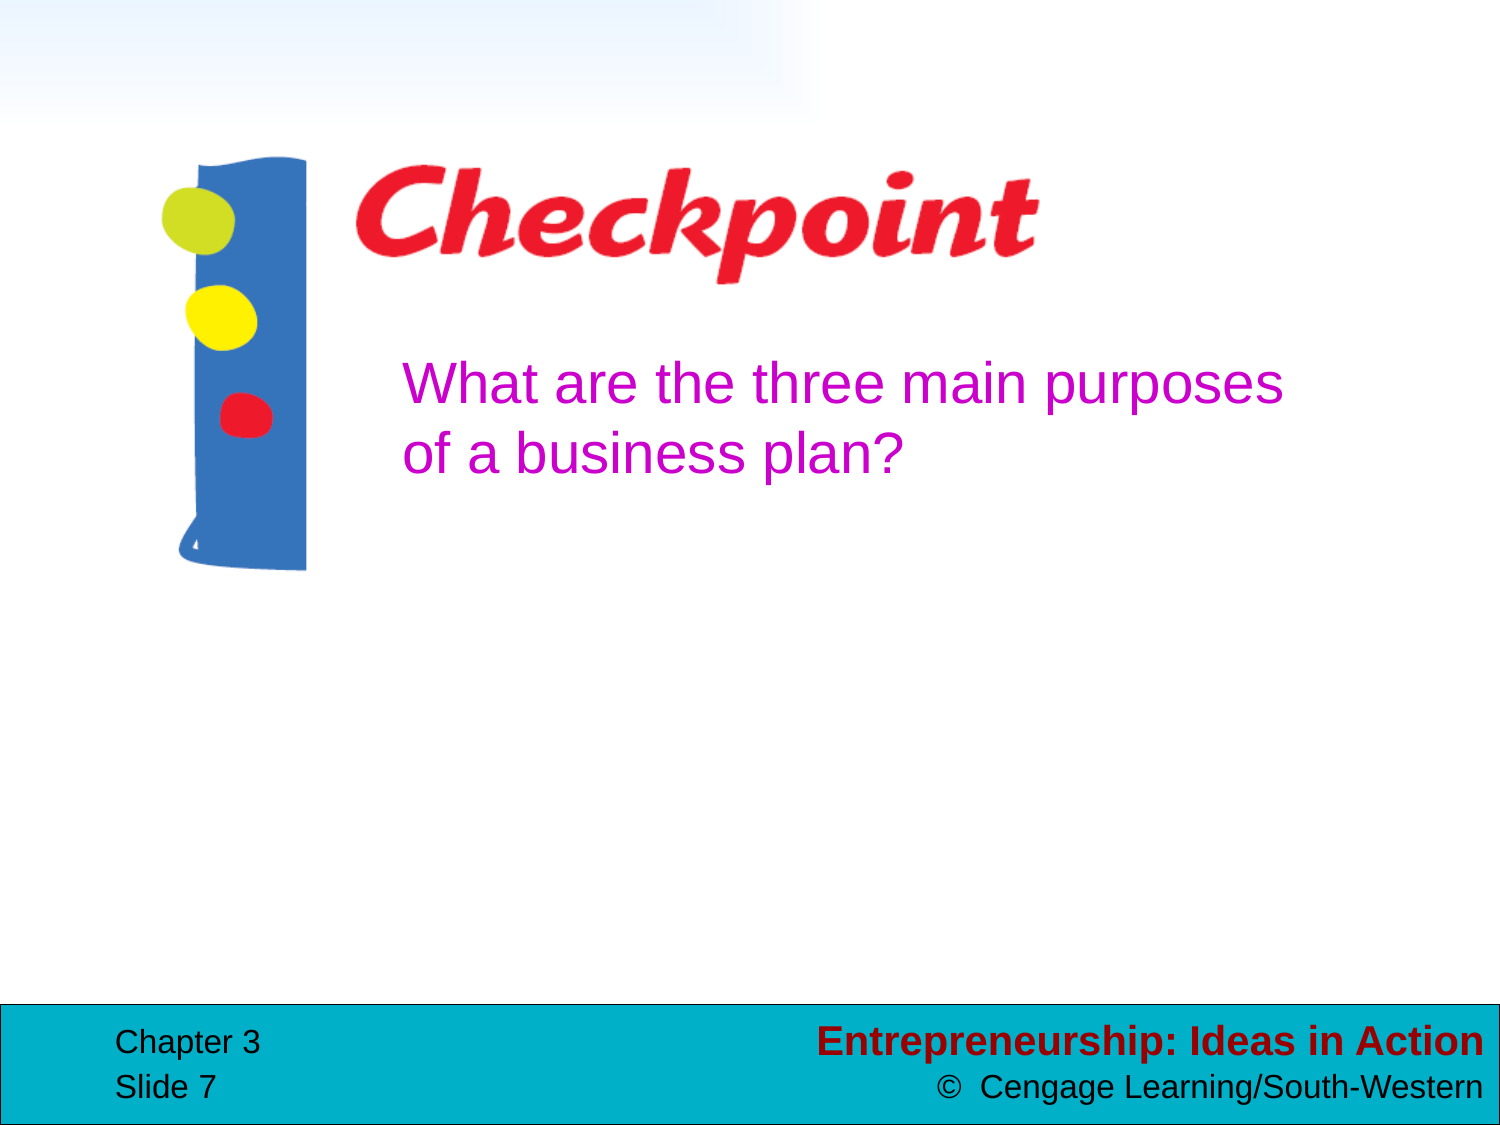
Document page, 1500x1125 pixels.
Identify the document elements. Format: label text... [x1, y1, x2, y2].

picture [149, 137, 307, 588]
text_box What are the three main purposes of a business plan? [387, 337, 1350, 493]
picture [324, 149, 1063, 296]
footer Chapter 3 [99, 1012, 413, 1037]
slide_number Slide 7 [99, 1037, 413, 1113]
